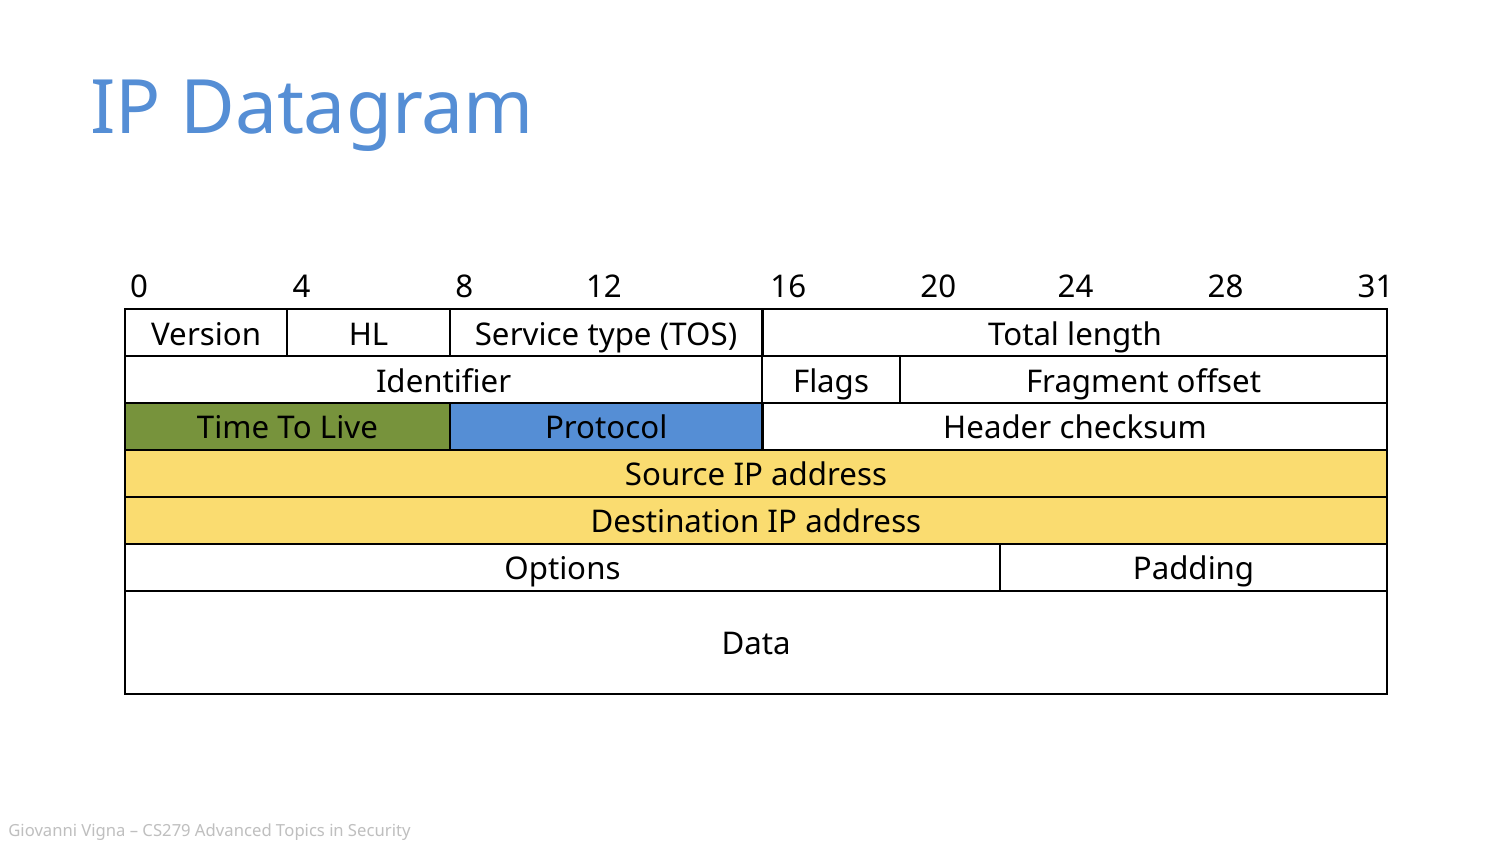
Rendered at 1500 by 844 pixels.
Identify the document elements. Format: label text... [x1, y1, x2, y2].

text_box 4 [279, 259, 325, 311]
text_box Fragment offset [900, 357, 1388, 404]
text_box Source IP address [124, 449, 1388, 496]
text_box Destination IP address [124, 496, 1388, 544]
text_box Options [125, 543, 999, 590]
text_box Protocol [449, 403, 763, 449]
text_box 8 [441, 259, 487, 311]
text_box Header checksum [763, 404, 1388, 449]
text_box Identifier [125, 356, 762, 403]
text_box 16 [756, 259, 820, 311]
text_box 0 [116, 259, 162, 311]
text_box Data [124, 590, 1388, 694]
text_box 12 [572, 259, 636, 311]
text_box Time To Live [125, 403, 449, 449]
title IP Datagram [75, 33, 1425, 175]
text_box 20 [906, 259, 970, 311]
text_box Total length [762, 309, 1388, 357]
text_box Version [124, 309, 287, 357]
text_box 28 [1194, 259, 1258, 311]
text_box 24 [1044, 259, 1108, 311]
text_box Padding [999, 543, 1388, 590]
text_box Flags [762, 357, 900, 404]
text_box 31 [1344, 259, 1408, 311]
text_box HL [287, 309, 449, 356]
text_box Service type (TOS) [449, 309, 762, 356]
